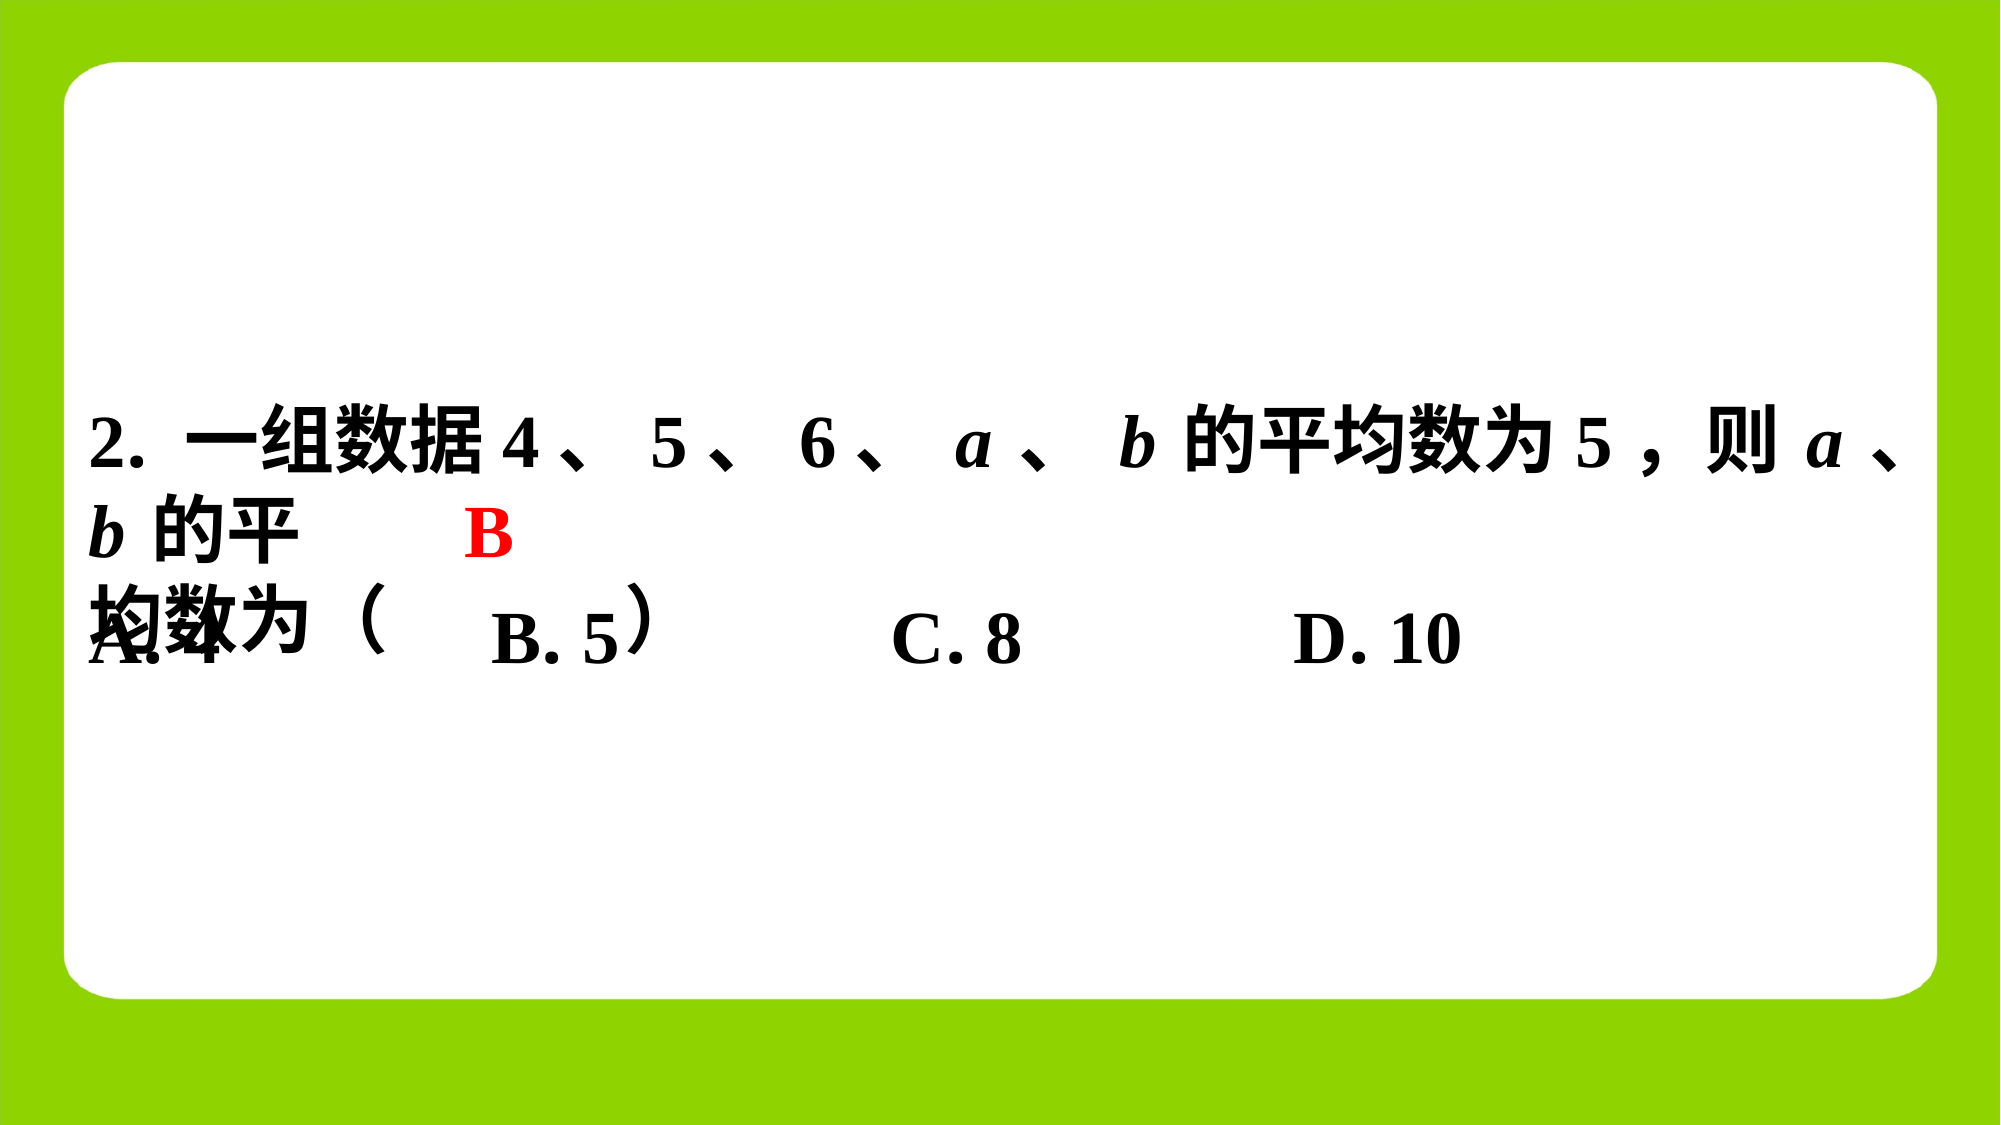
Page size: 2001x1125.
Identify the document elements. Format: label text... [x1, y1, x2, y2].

table_header A. 4 [89, 583, 492, 685]
picture [0, 0, 2001, 1125]
table_header B. 5 [492, 583, 891, 685]
text_box 2. 一组数据4、5、6、a、b的平均数为5，则a、b的平 均数为（ B ） [88, 392, 1974, 575]
table_header D. 10 [1294, 583, 1582, 685]
text_box B [450, 475, 530, 581]
table_header C. 8 [891, 583, 1294, 685]
